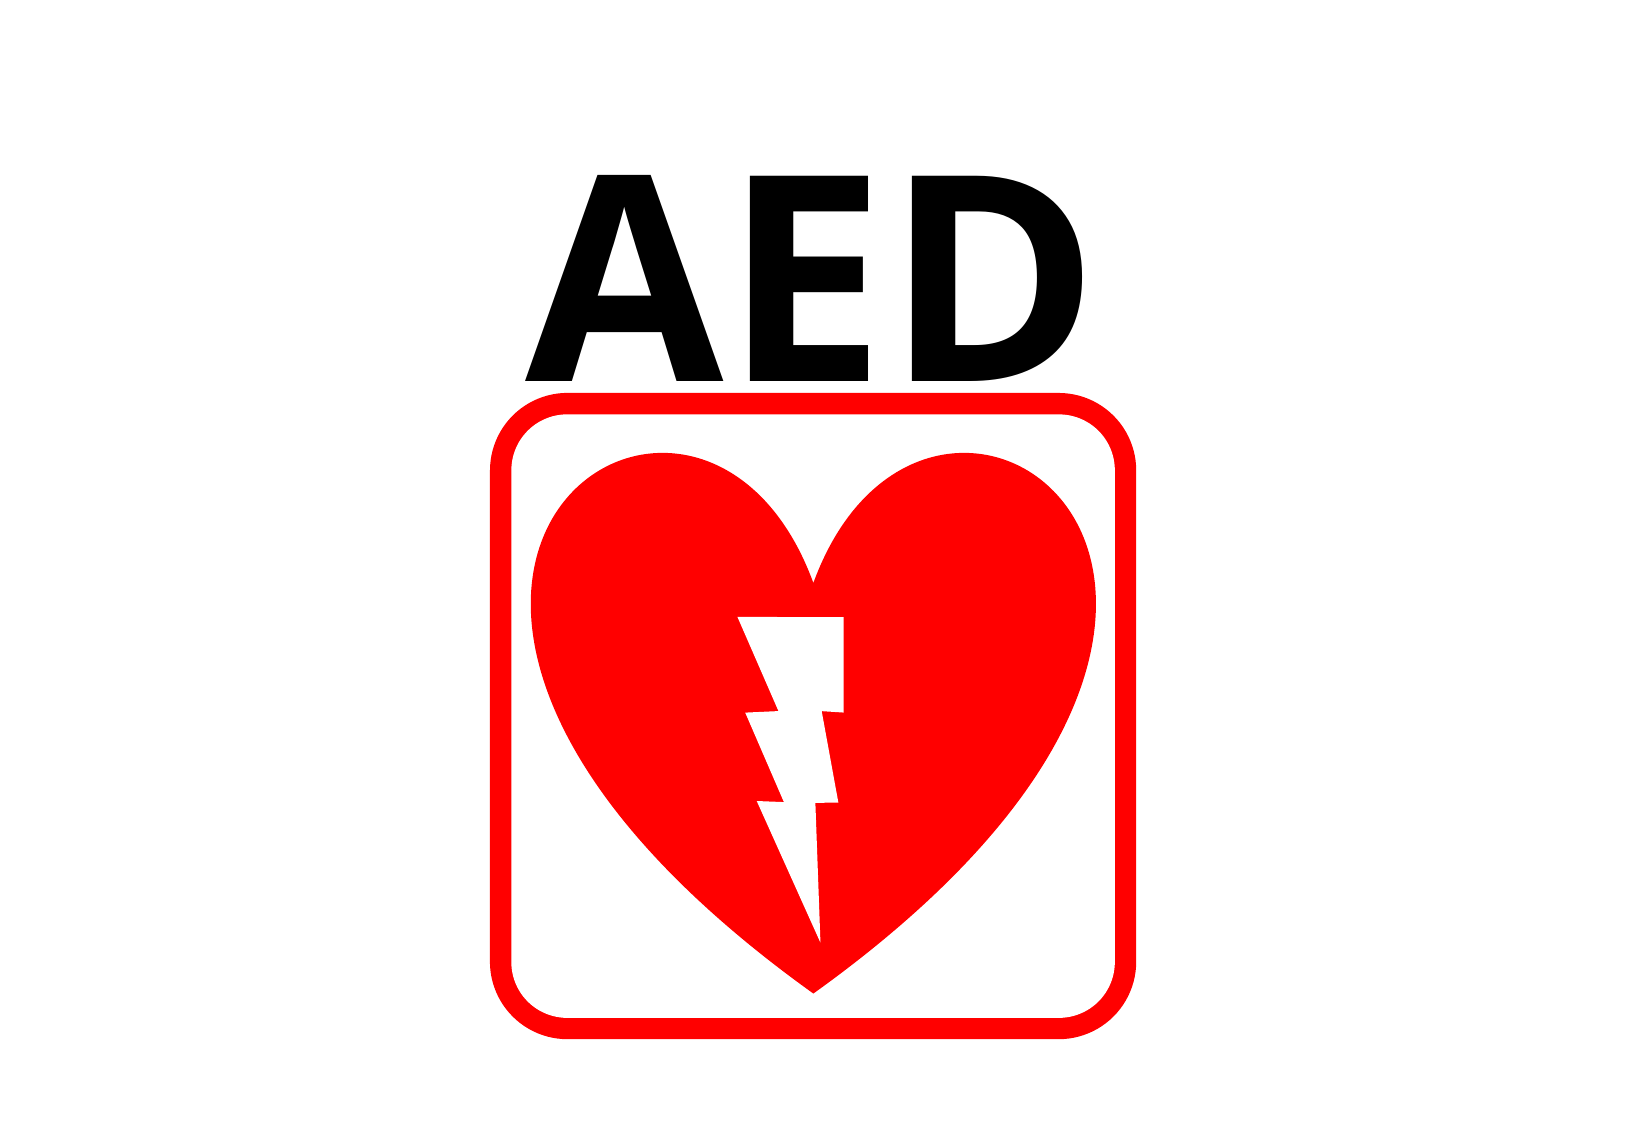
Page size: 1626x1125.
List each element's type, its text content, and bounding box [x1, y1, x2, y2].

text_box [489, 392, 1137, 1040]
text_box AED [0, 86, 1625, 447]
